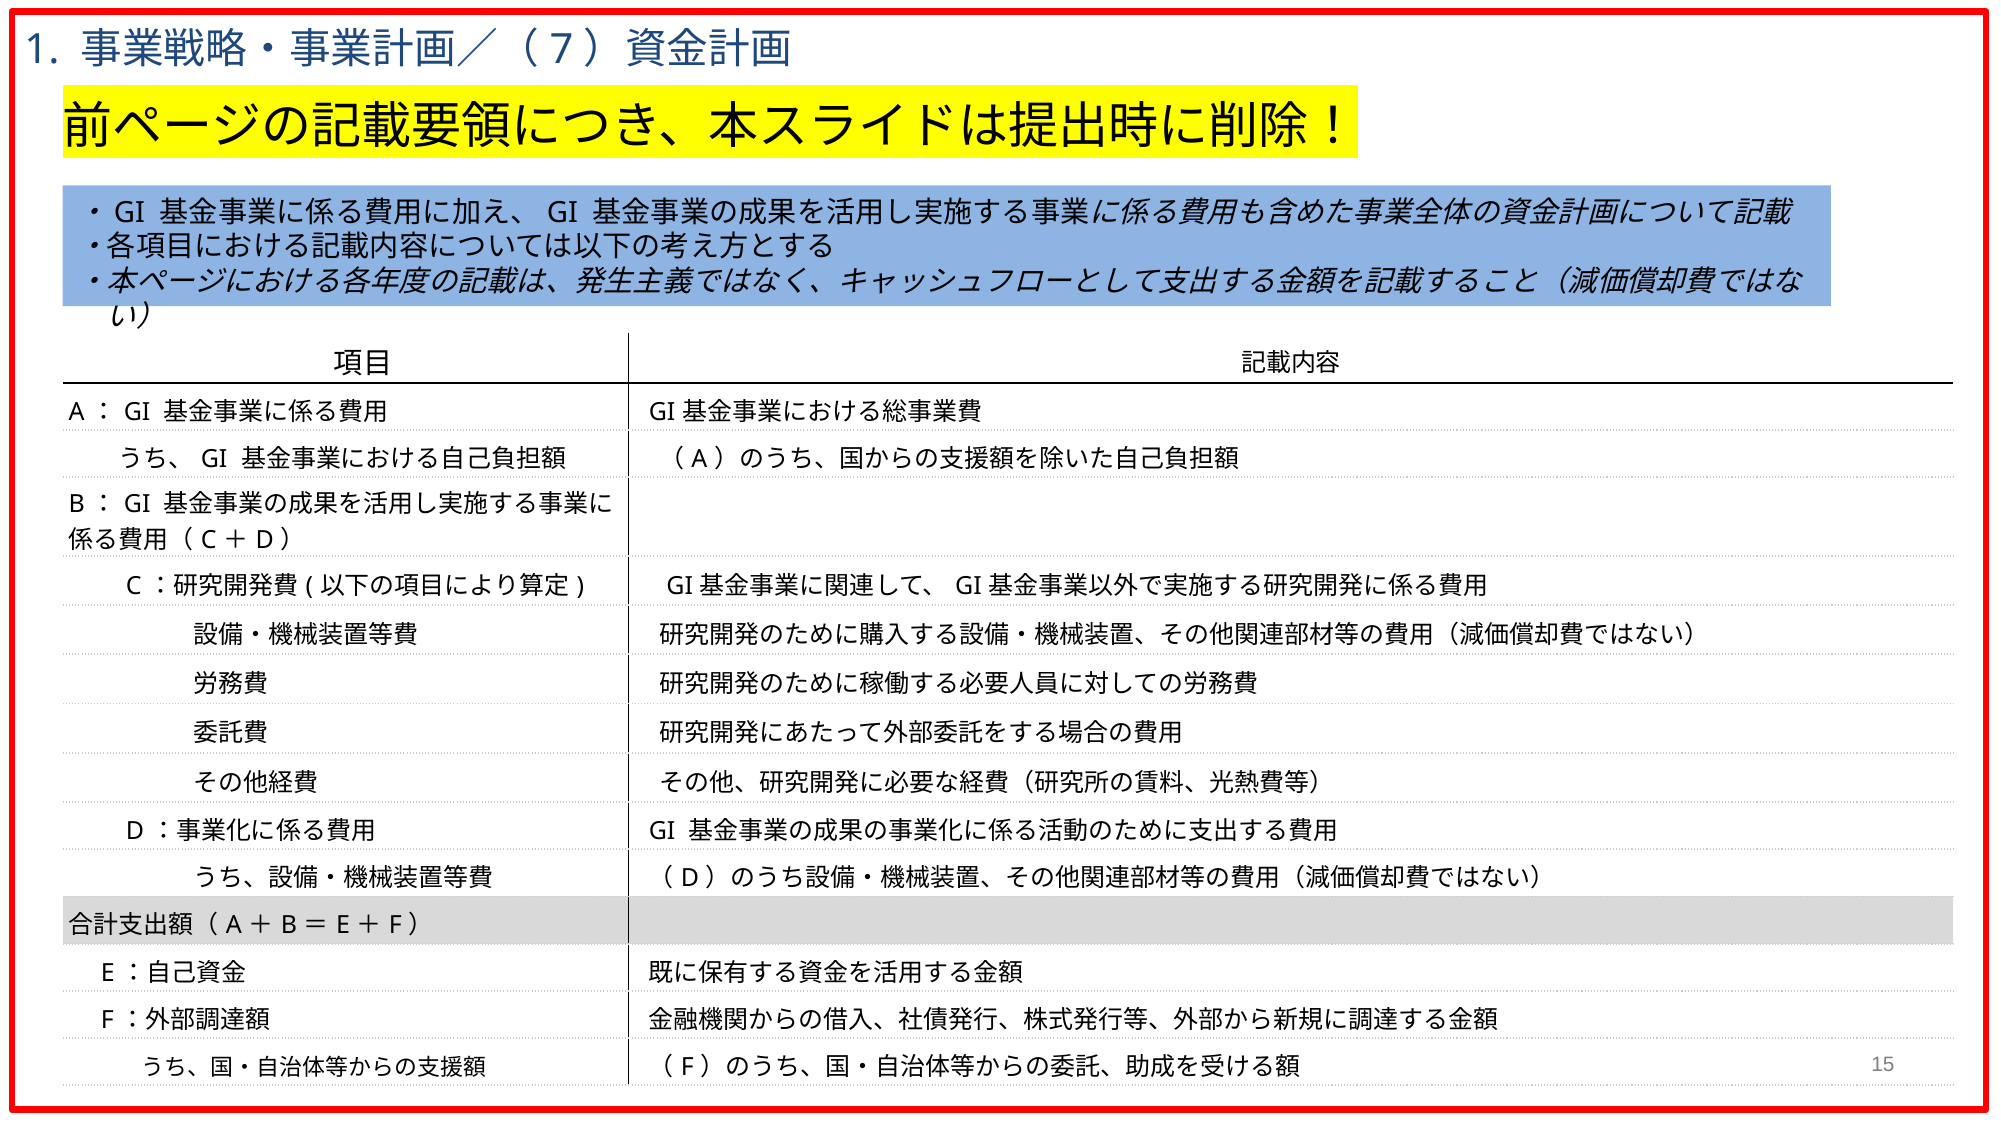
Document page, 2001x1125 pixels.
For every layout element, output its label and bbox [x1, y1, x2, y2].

text_box [11, 11, 1987, 1110]
